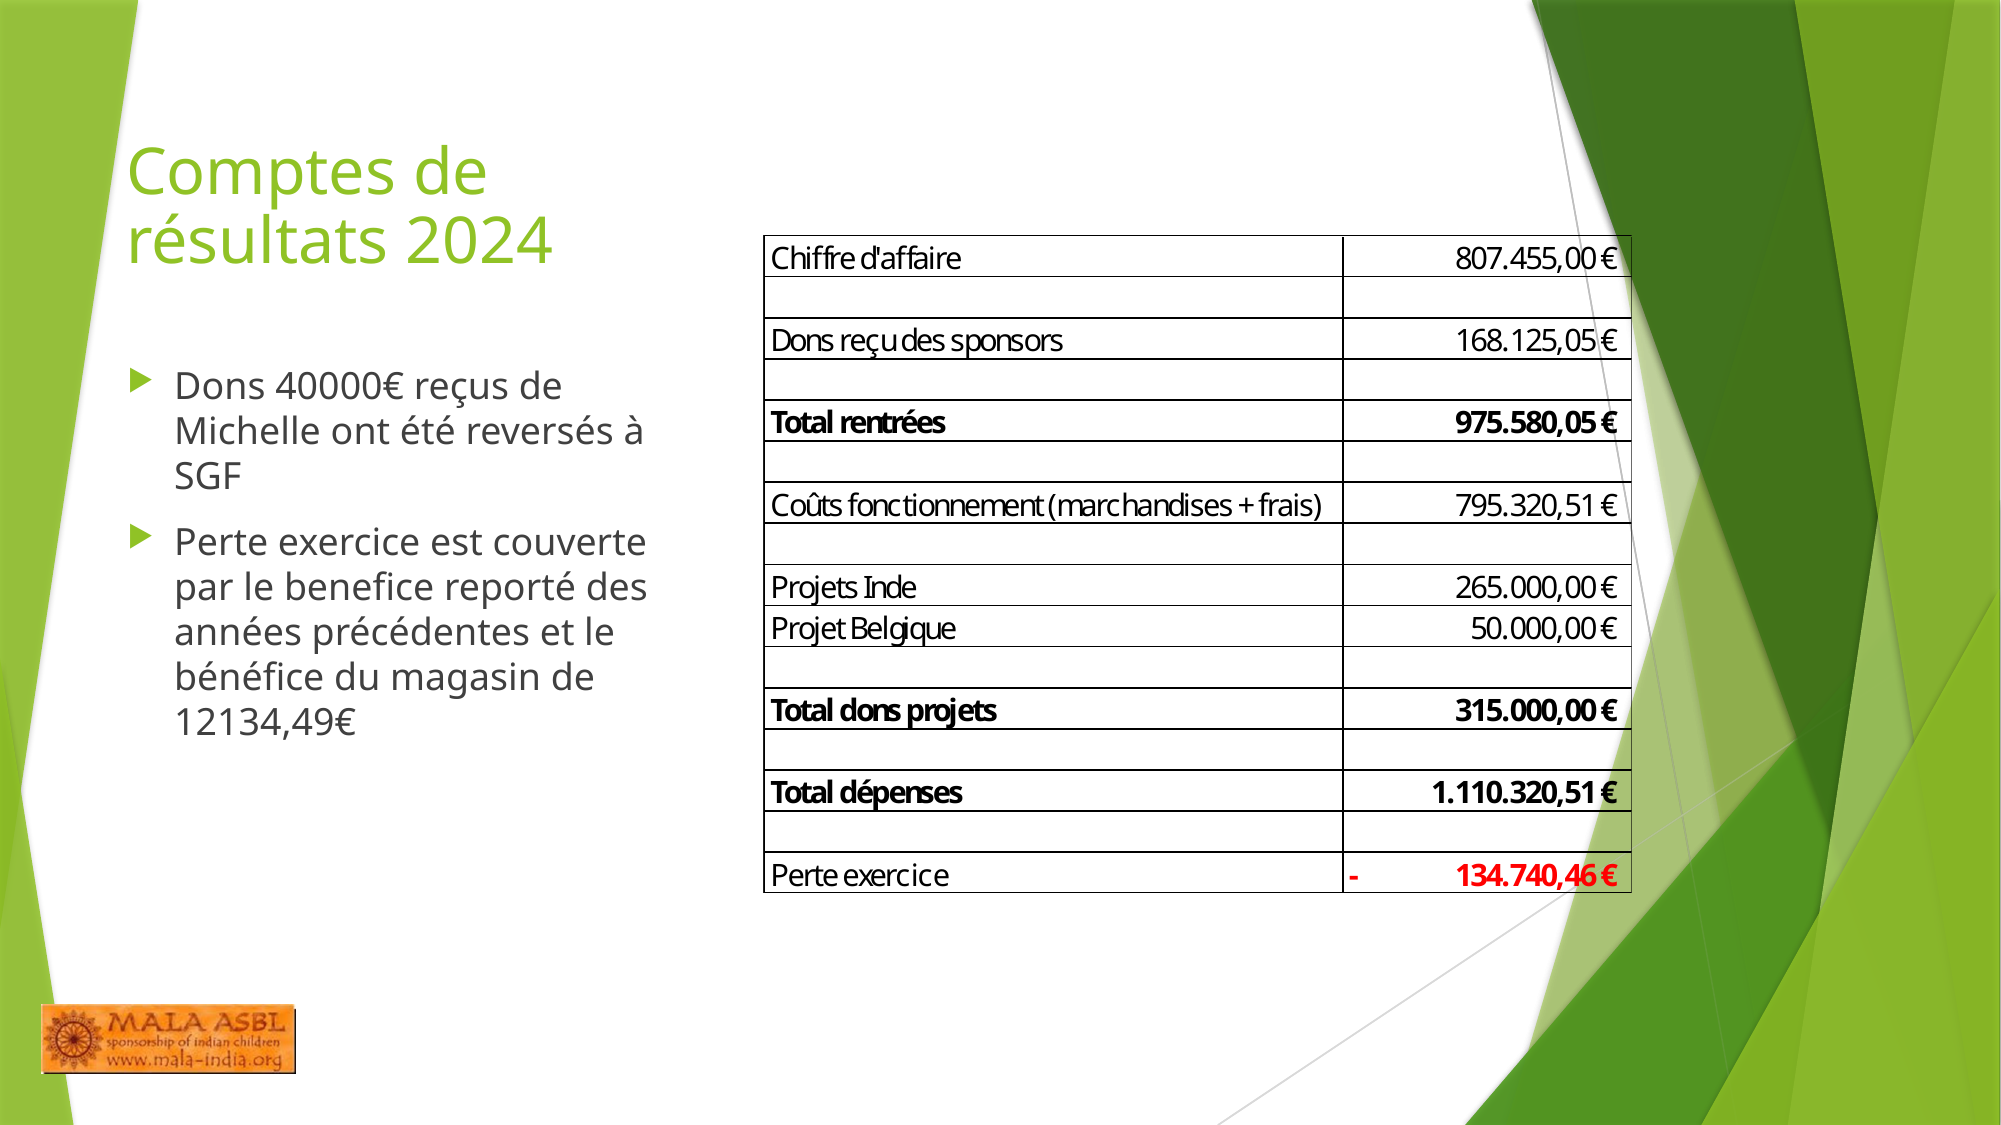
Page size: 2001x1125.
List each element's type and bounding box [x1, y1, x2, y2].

picture [762, 234, 1634, 895]
picture [40, 1003, 297, 1075]
text_box [0, 0, 2000, 1125]
